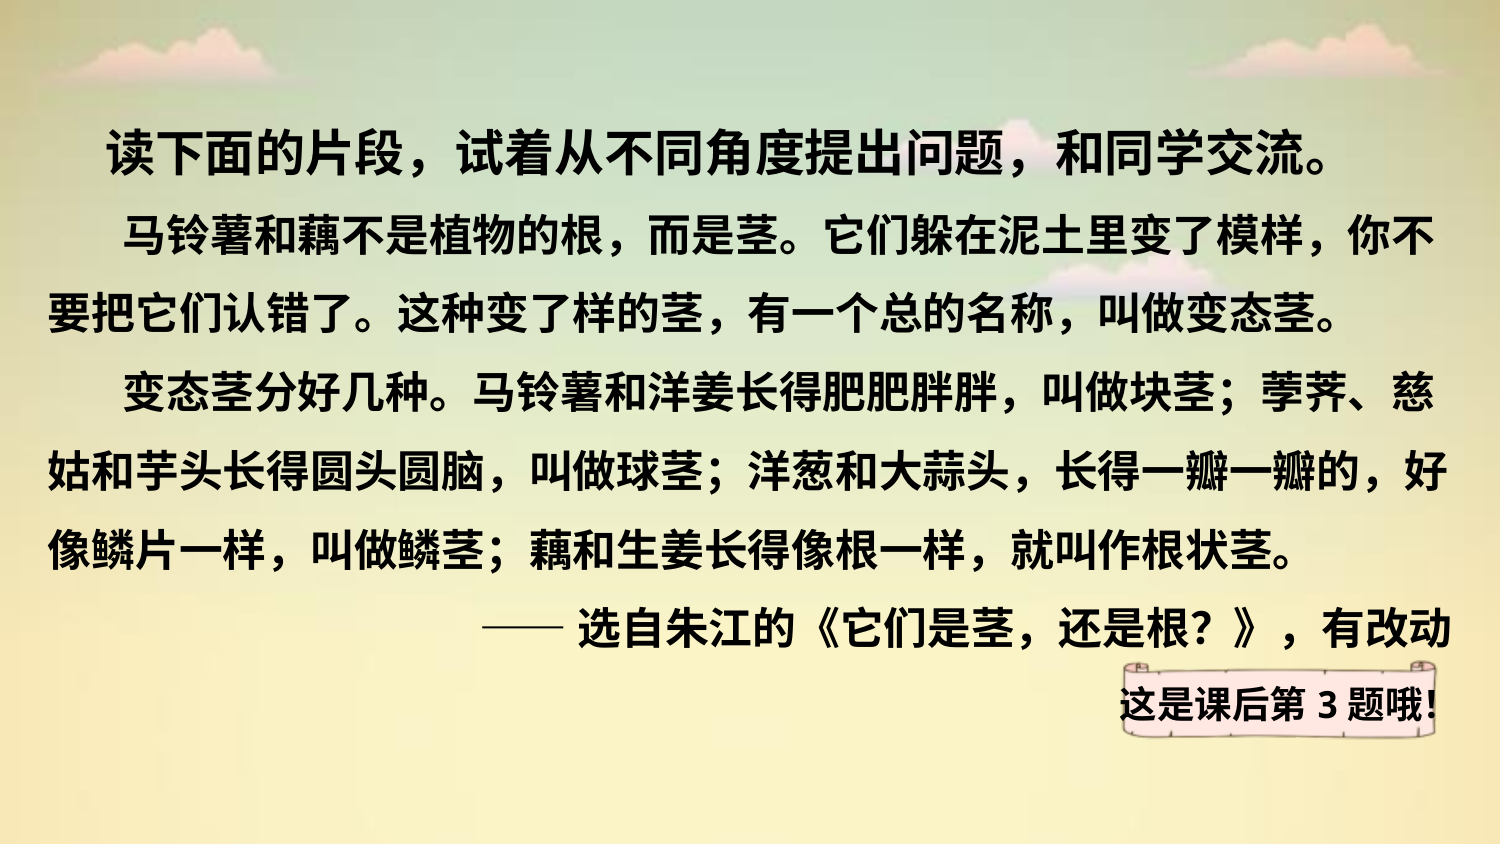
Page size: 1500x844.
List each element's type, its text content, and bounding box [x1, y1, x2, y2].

text_box 读下面的片段，试着从不同角度提出问题，和同学交流。 [90, 83, 1386, 173]
picture [0, 0, 1500, 844]
text_box 马铃薯和藕不是植物的根，而是茎。它们躲在泥土里变了模样，你不要把它们认错了。这种变了样的茎，有一个总的名称，叫做变态茎。 变态茎分好几种。马铃薯和洋姜长得肥肥胖胖，叫做块茎；荸荠、慈姑和芋头长得圆头圆脑，叫做球茎；洋葱和大蒜头，长得一瓣一瓣的，好像鳞片一样，叫做鳞茎；藕和生姜长得像根一样，就叫作根状茎。 ——选自朱江的《它们是茎，还是根？》，有改动 [33, 173, 1468, 661]
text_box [1108, 659, 1468, 741]
